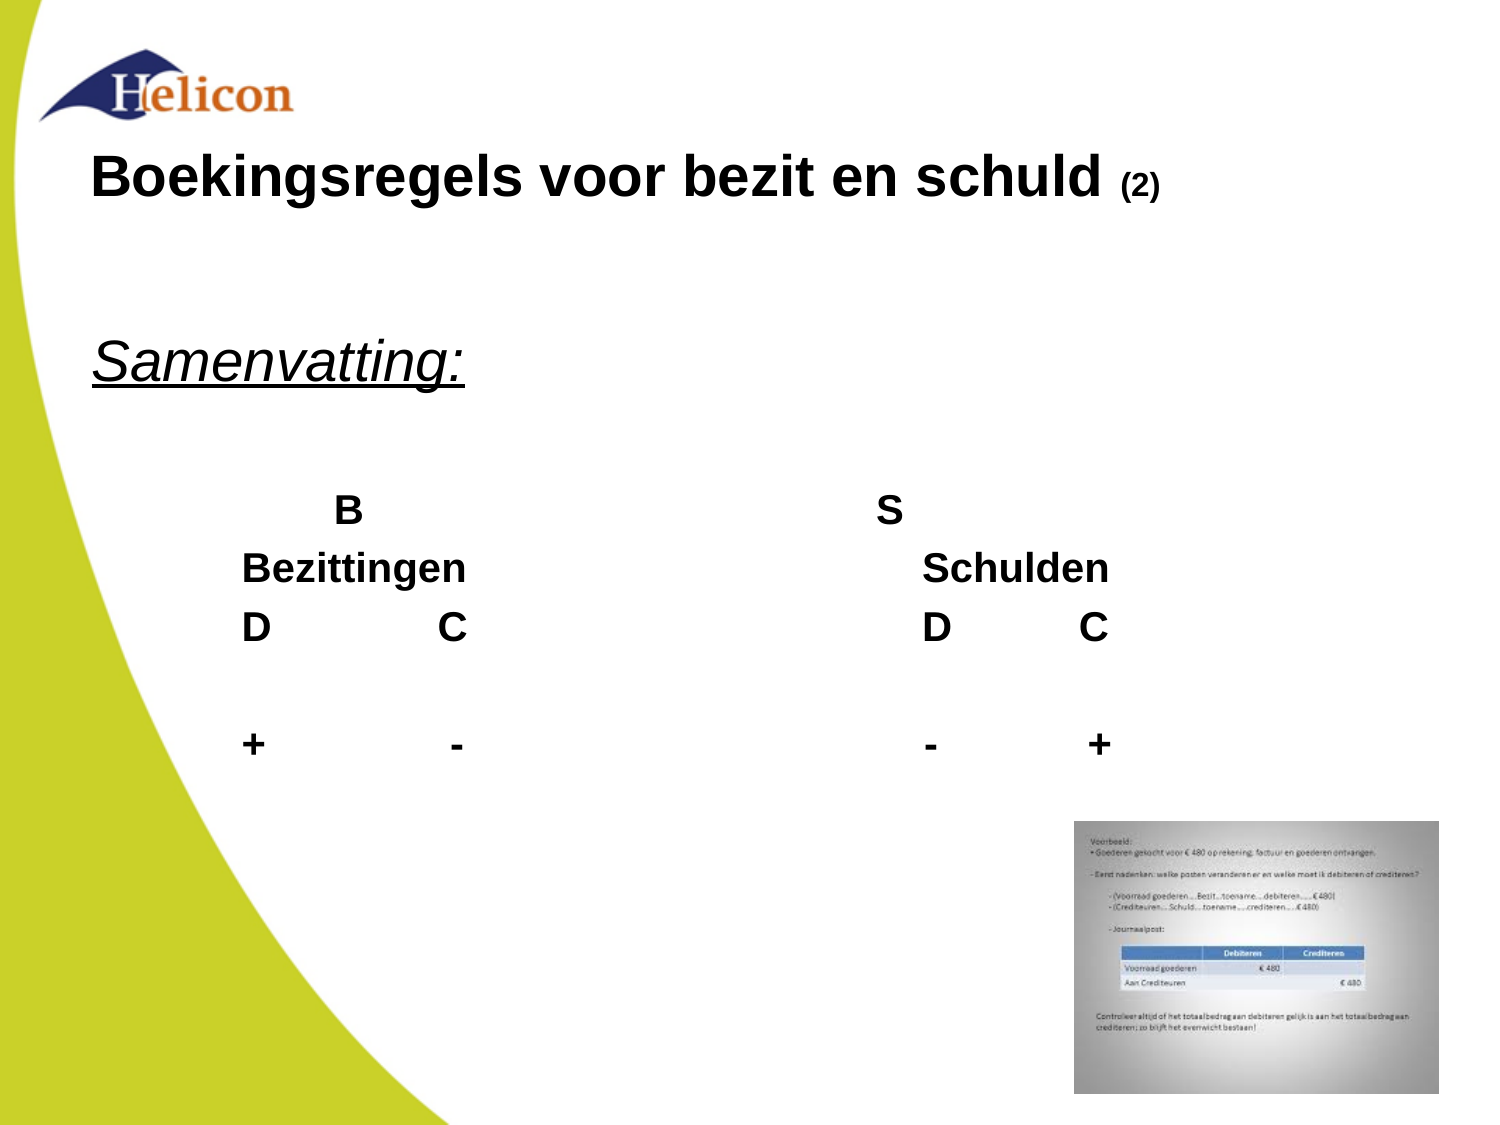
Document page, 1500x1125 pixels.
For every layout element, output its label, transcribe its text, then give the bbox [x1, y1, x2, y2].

picture [0, 0, 1500, 1125]
title Boekingsregels voor bezit en schuld (2) [75, 79, 1376, 268]
list Samenvatting: B S Bezittingen Schulden D C D C + - - + [76, 233, 1352, 909]
